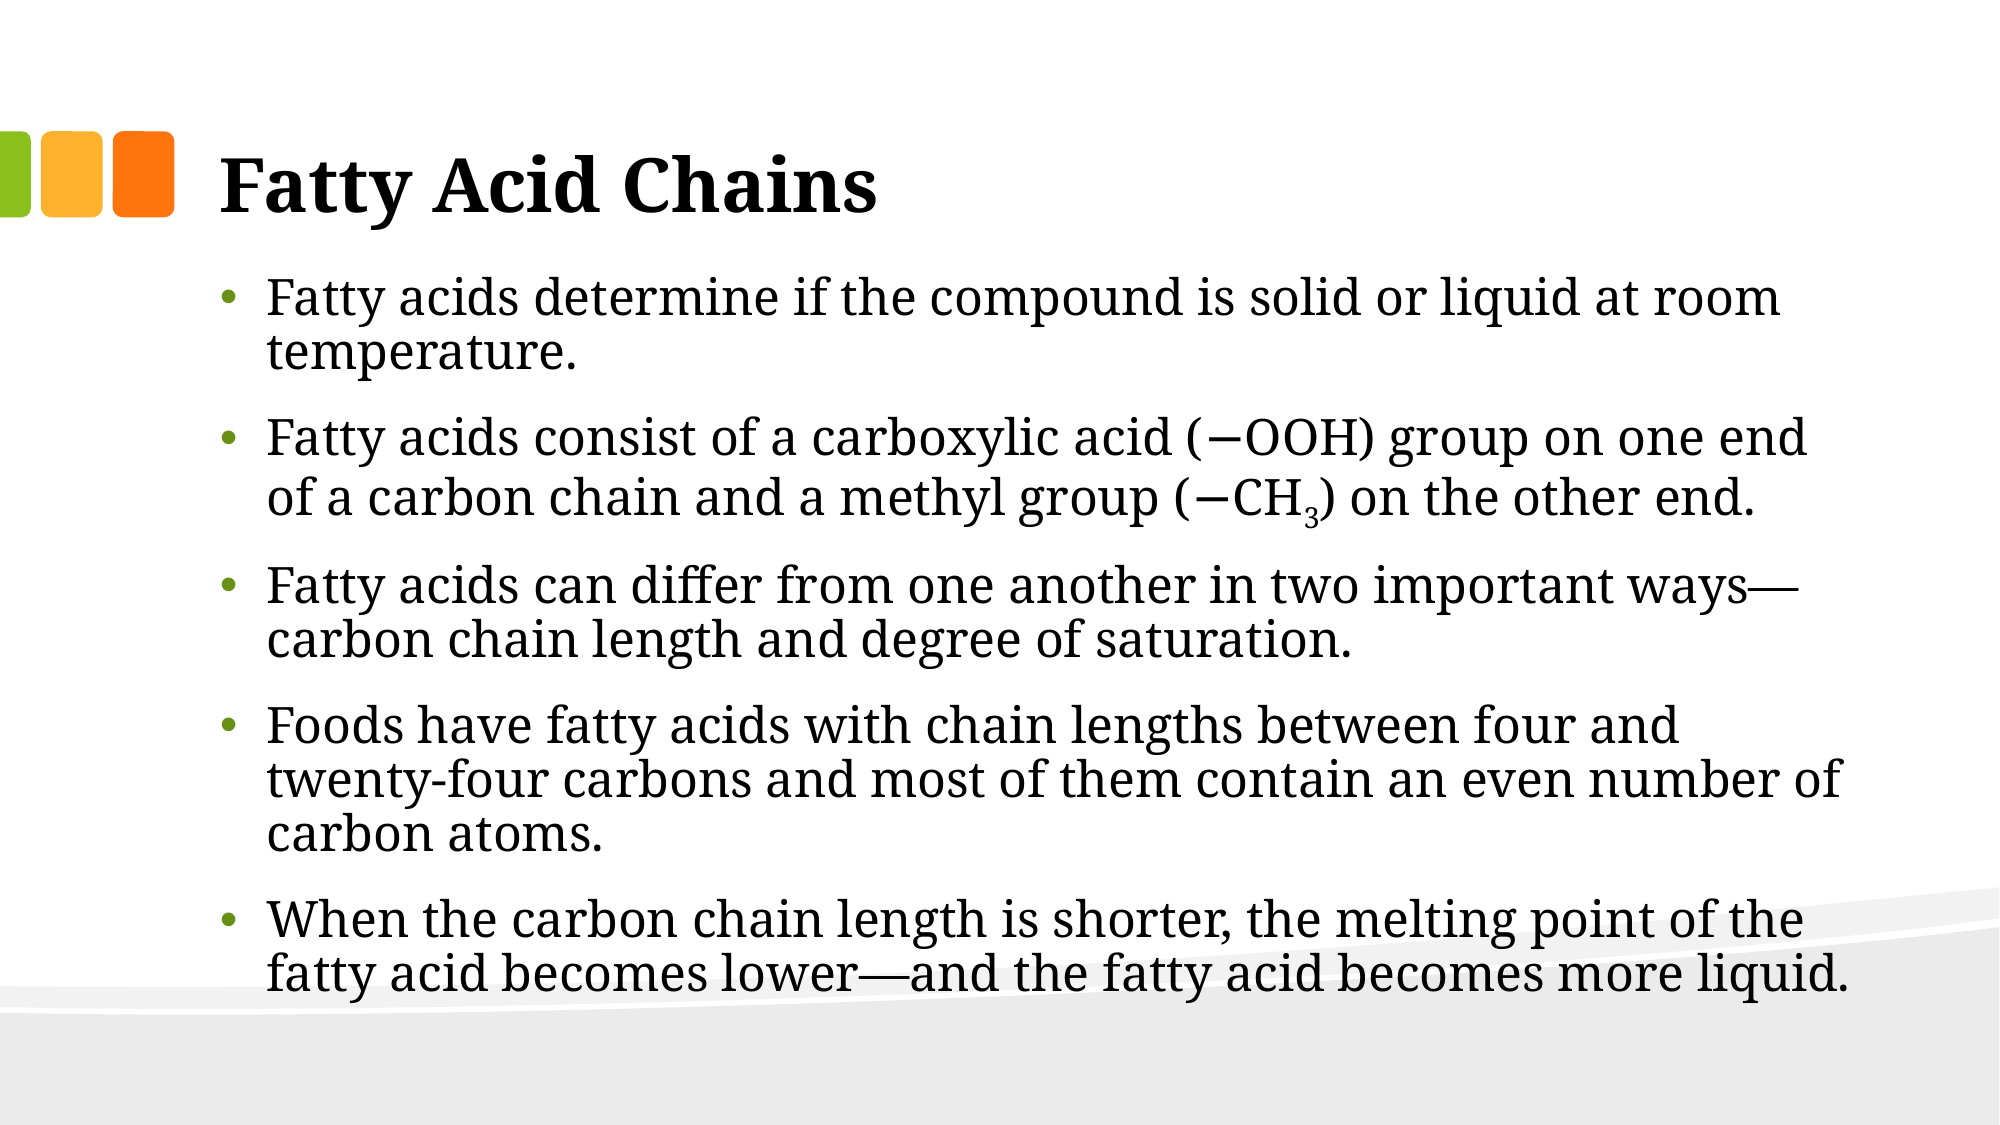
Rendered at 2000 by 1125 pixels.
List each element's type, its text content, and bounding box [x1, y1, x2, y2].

list Fatty acids determine if the compound is solid or liquid at room temperature. Fatty acids consist of a carboxylic acid (−OOH) group on one end of a carbon chain and a methyl group (−CH3) on the other end. Fatty acids can differ from one another in two important ways—carbon chain length and degree of saturation. Foods have fatty acids with chain lengths between four and twenty-four carbons and most of them contain an even number of carbon atoms. When the carbon chain length is shorter, the melting point of the fatty acid becomes lower—and the fatty acid becomes more liquid. [199, 262, 1875, 1063]
title Fatty Acid Chains [199, 24, 1800, 238]
